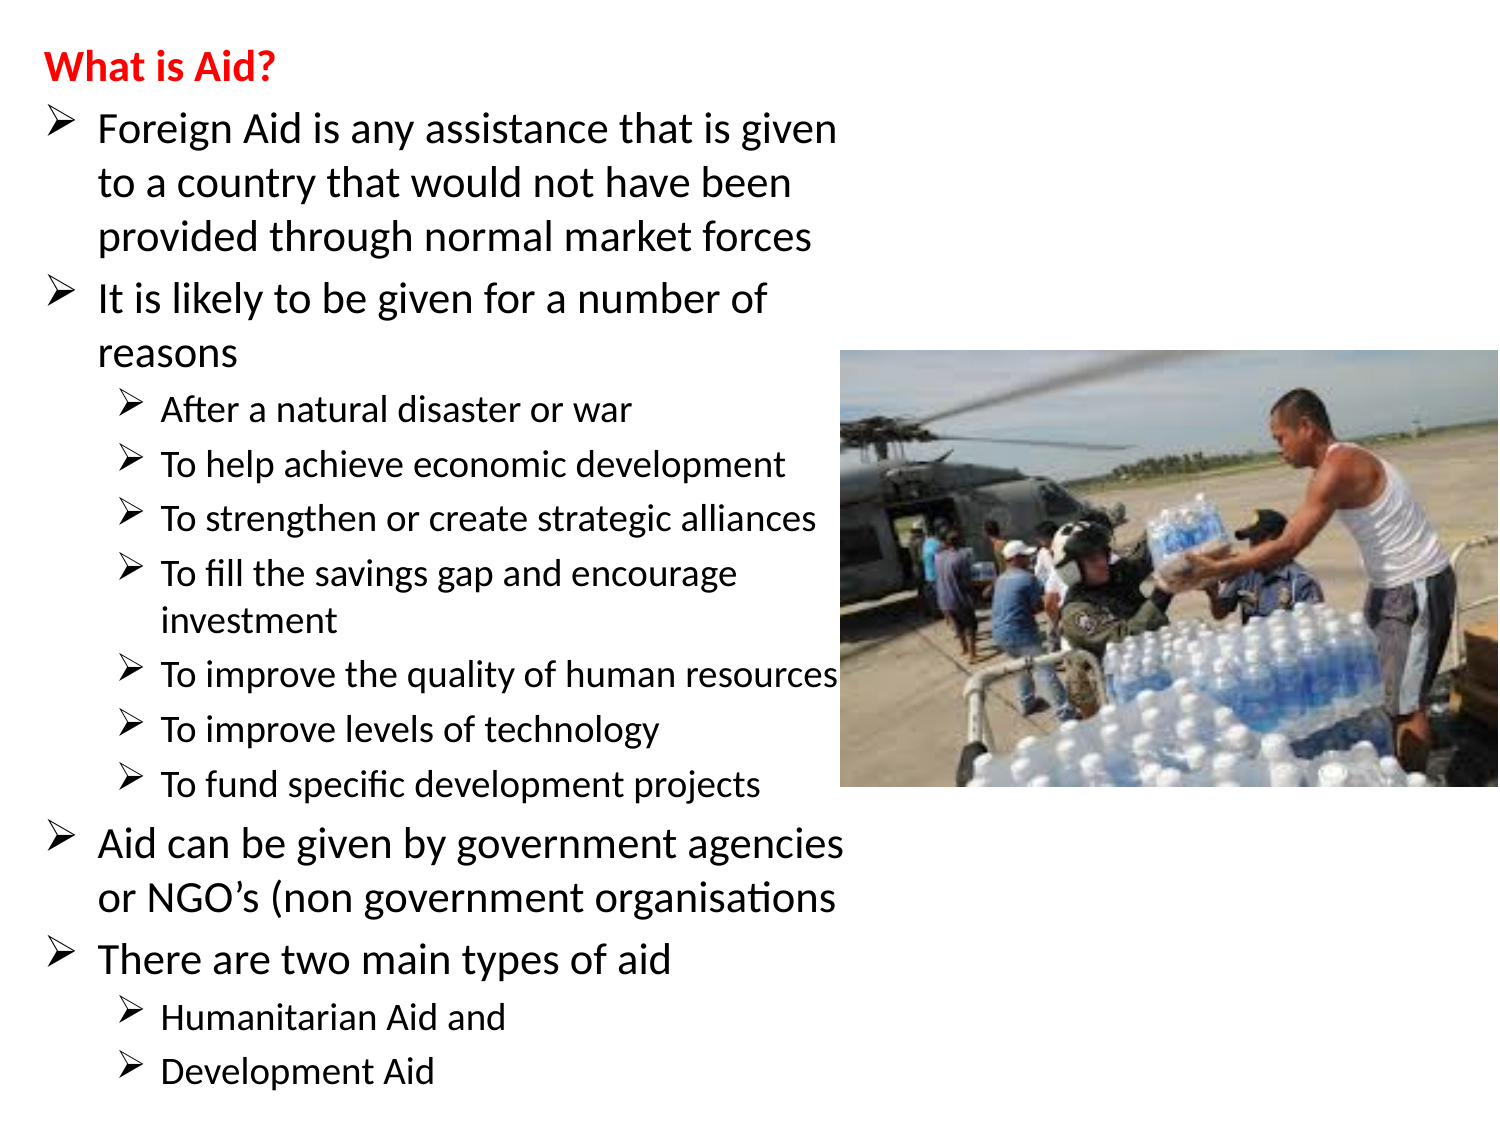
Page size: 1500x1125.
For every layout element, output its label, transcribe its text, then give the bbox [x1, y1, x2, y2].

list What is Aid? Foreign Aid is any assistance that is given to a country that would not have been provided through normal market forces It is likely to be given for a number of reasons After a natural disaster or war To help achieve economic development To strengthen or create strategic alliances To fill the savings gap and encourage investment To improve the quality of human resources To improve levels of technology To fund specific development projects Aid can be given by government agencies or NGO’s (non government organisations There are two main types of aid Humanitarian Aid and Development Aid [28, 28, 887, 1125]
picture [839, 350, 1498, 787]
